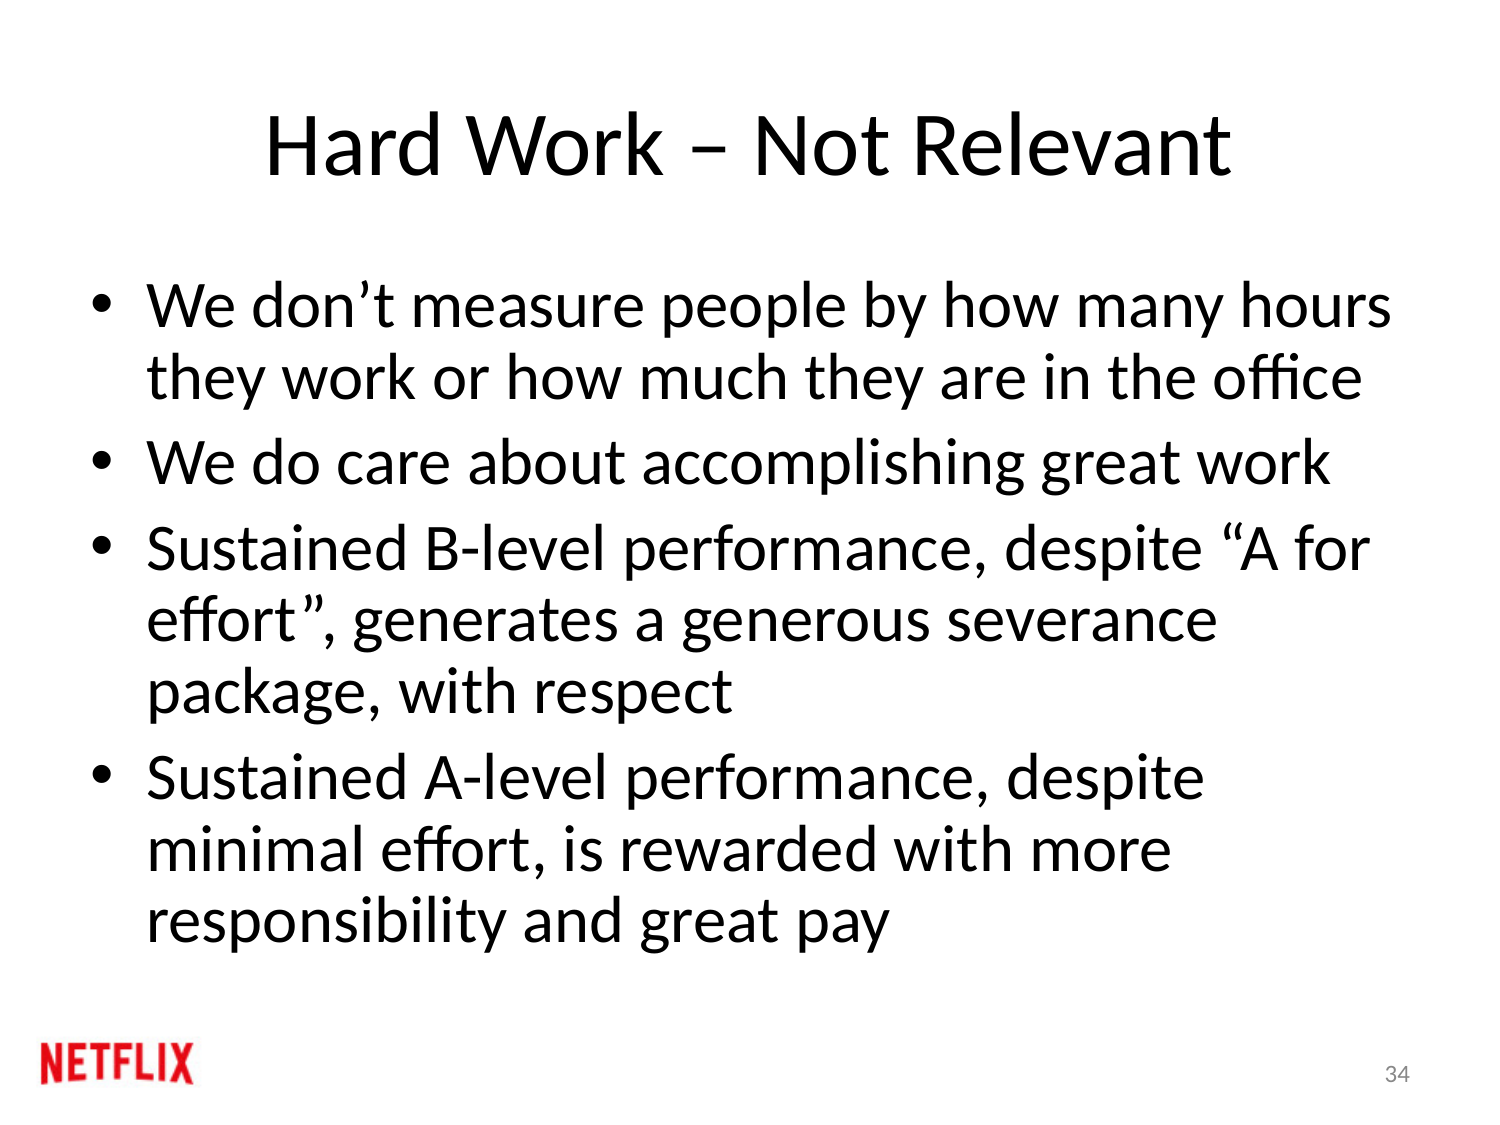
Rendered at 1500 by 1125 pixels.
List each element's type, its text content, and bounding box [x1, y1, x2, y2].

title Hard Work – Not Relevant [75, 45, 1425, 233]
slide_number ‹#› [1074, 1042, 1425, 1103]
picture [24, 1024, 211, 1104]
list We don’t measure people by how many hours they work or how much they are in the office We do care about accomplishing great work Sustained B-level performance, despite “A for effort”, generates a generous severance package, with respect Sustained A-level performance, despite minimal effort, is rewarded with more responsibility and great pay [75, 262, 1425, 1005]
